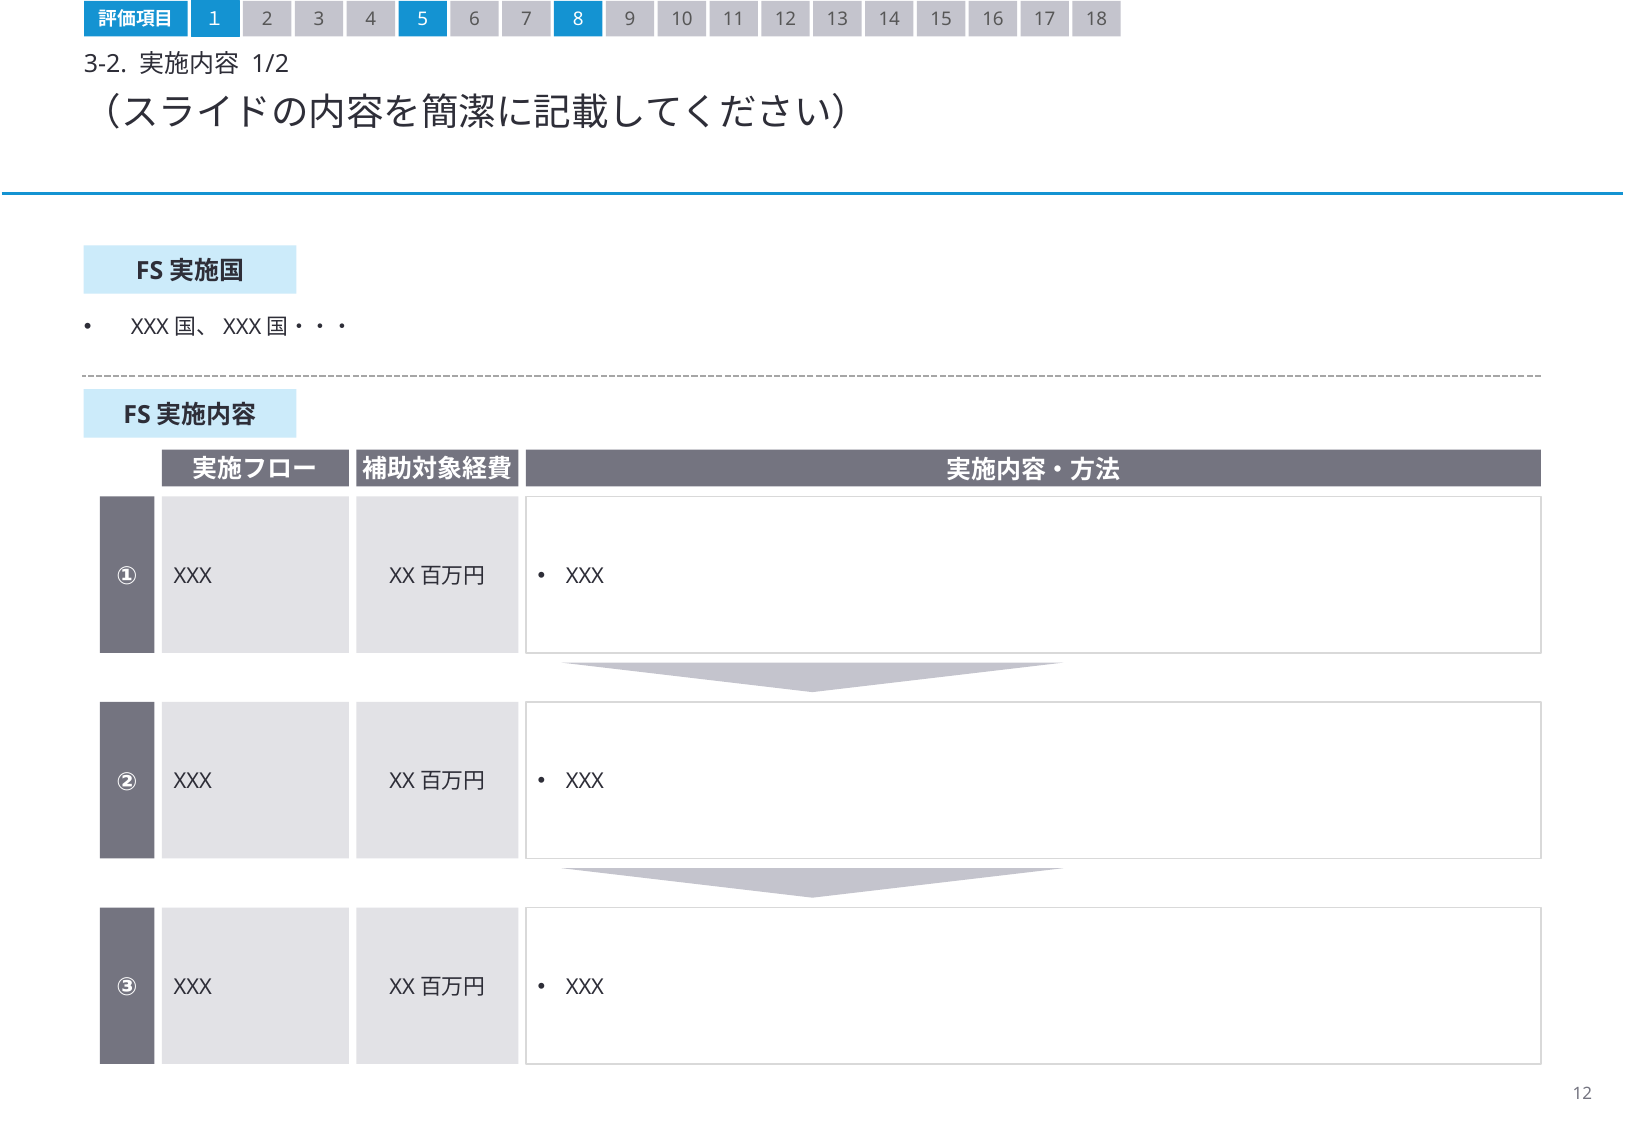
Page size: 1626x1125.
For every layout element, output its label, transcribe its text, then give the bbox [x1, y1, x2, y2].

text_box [161, 449, 1542, 487]
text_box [83, 0, 1122, 37]
text_box FS実施国 [83, 244, 297, 295]
text_box XXX国、XXX国・・・ [83, 302, 1543, 377]
text_box FS実施内容 [83, 388, 297, 439]
text_box [560, 661, 1065, 694]
list （スライドの内容を簡潔に記載してください） [84, 83, 1543, 183]
list 3-2. 実施内容 1/2 [84, 40, 1543, 82]
text_box [560, 867, 1065, 899]
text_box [99, 907, 1542, 1065]
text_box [99, 496, 1542, 654]
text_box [99, 701, 1542, 859]
